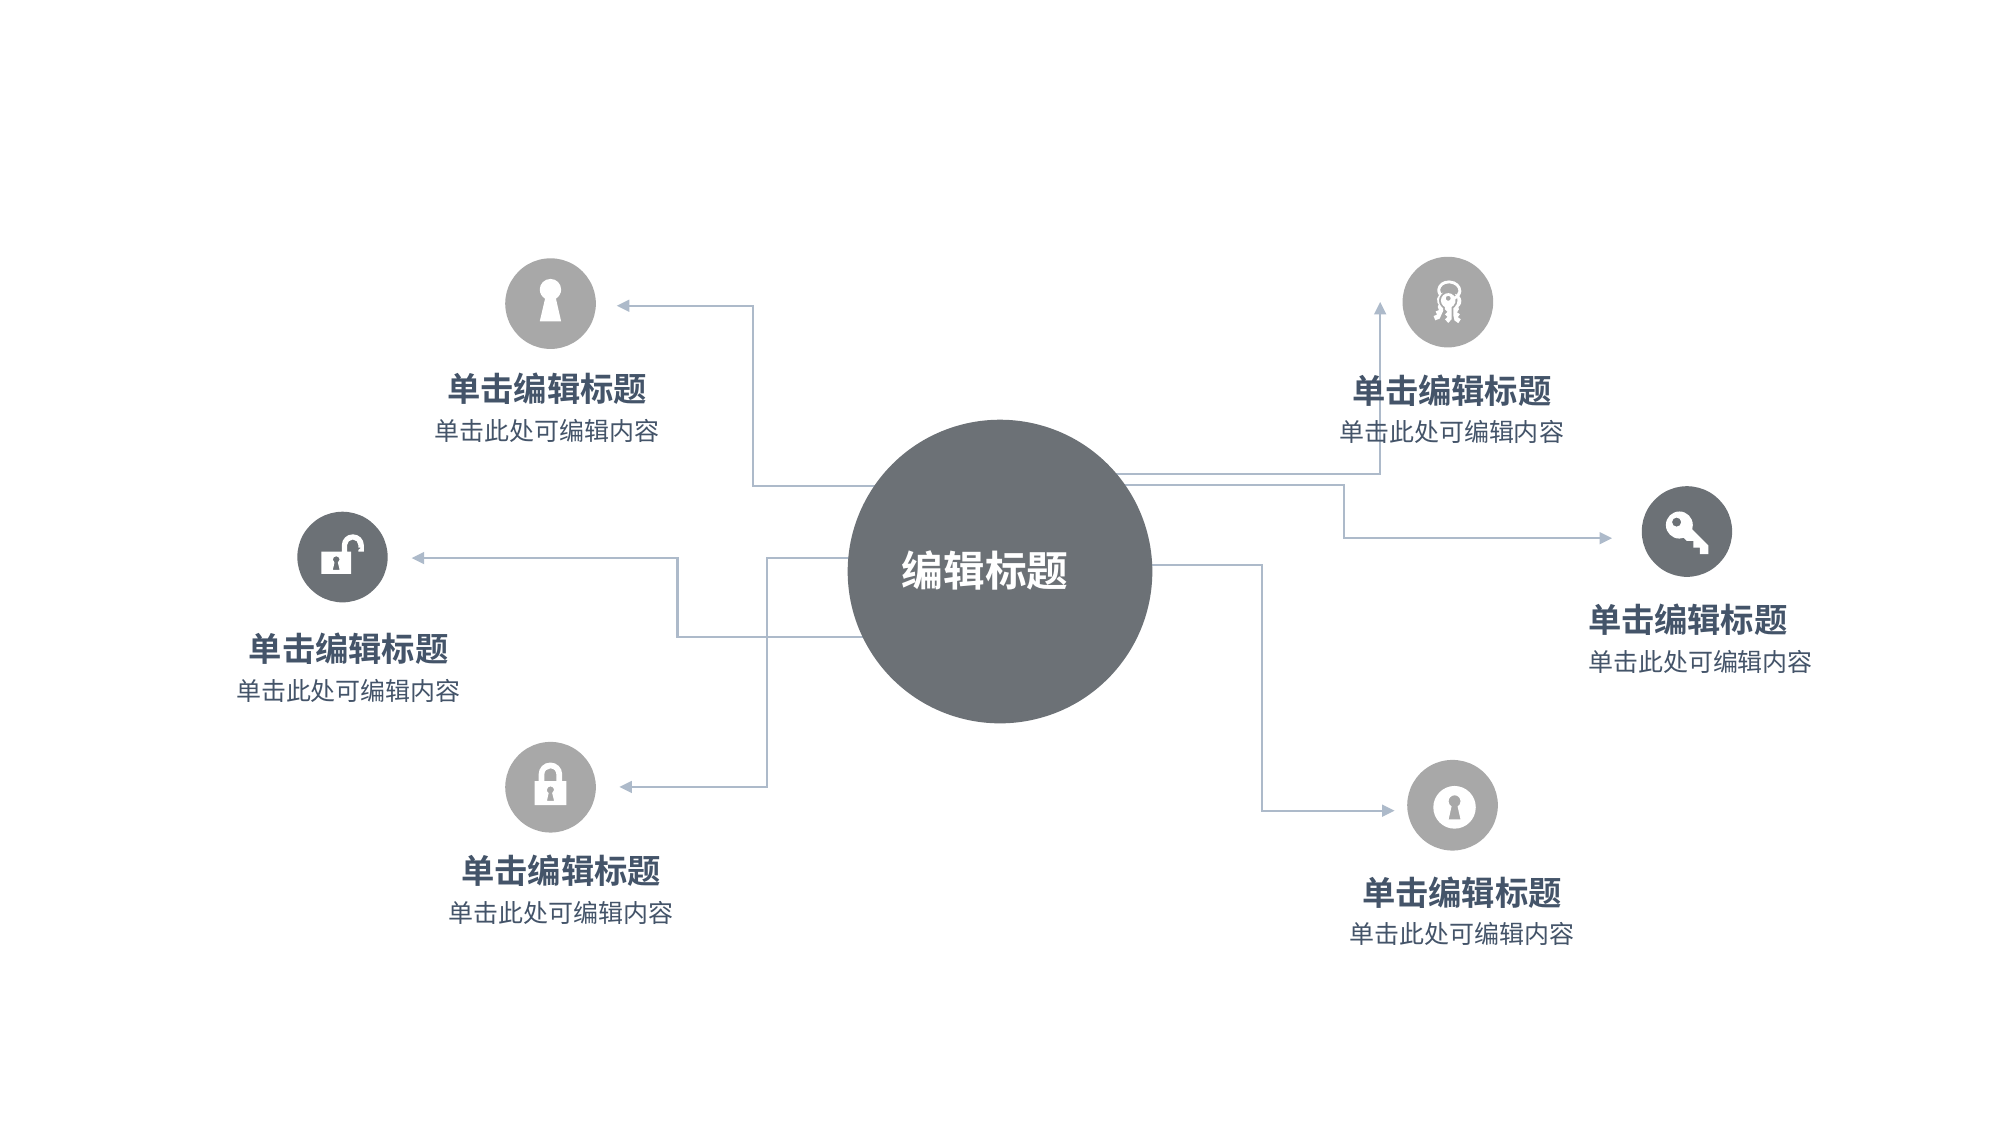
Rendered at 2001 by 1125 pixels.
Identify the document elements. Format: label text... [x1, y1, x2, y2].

text_box [1402, 256, 1494, 348]
text_box [1433, 785, 1476, 829]
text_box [1076, 301, 1381, 646]
text_box [297, 511, 388, 603]
text_box 单击此处可编辑内容 [432, 415, 616, 446]
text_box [1130, 564, 1395, 811]
text_box 单击此处可编辑内容 [1588, 646, 1819, 677]
text_box 单击编辑标题 [386, 368, 616, 409]
text_box [539, 278, 562, 322]
text_box 单击编辑标题 [400, 850, 722, 891]
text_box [619, 637, 914, 787]
text_box 单击编辑标题 [1588, 599, 1909, 640]
text_box [505, 258, 596, 349]
text_box [1641, 486, 1733, 577]
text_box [411, 557, 944, 637]
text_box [1381, 484, 1612, 539]
text_box 编辑标题 [886, 537, 1076, 603]
text_box 单击编辑标题 [188, 628, 509, 669]
text_box [914, 603, 1130, 724]
text_box 单击此处可编辑内容 [446, 897, 676, 928]
text_box [321, 534, 364, 574]
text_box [616, 305, 889, 487]
text_box 单击编辑标题 [1301, 871, 1623, 912]
text_box [534, 762, 567, 806]
text_box 单击此处可编辑内容 [233, 675, 464, 706]
text_box 单击此处可编辑内容 [1347, 918, 1577, 949]
text_box [1407, 759, 1498, 851]
text_box [1665, 511, 1709, 555]
text_box 单击编辑标题 [1381, 369, 1612, 410]
text_box [1433, 280, 1462, 324]
text_box [848, 419, 1076, 557]
text_box [505, 741, 596, 833]
text_box 单击此处可编辑内容 [1381, 416, 1567, 447]
